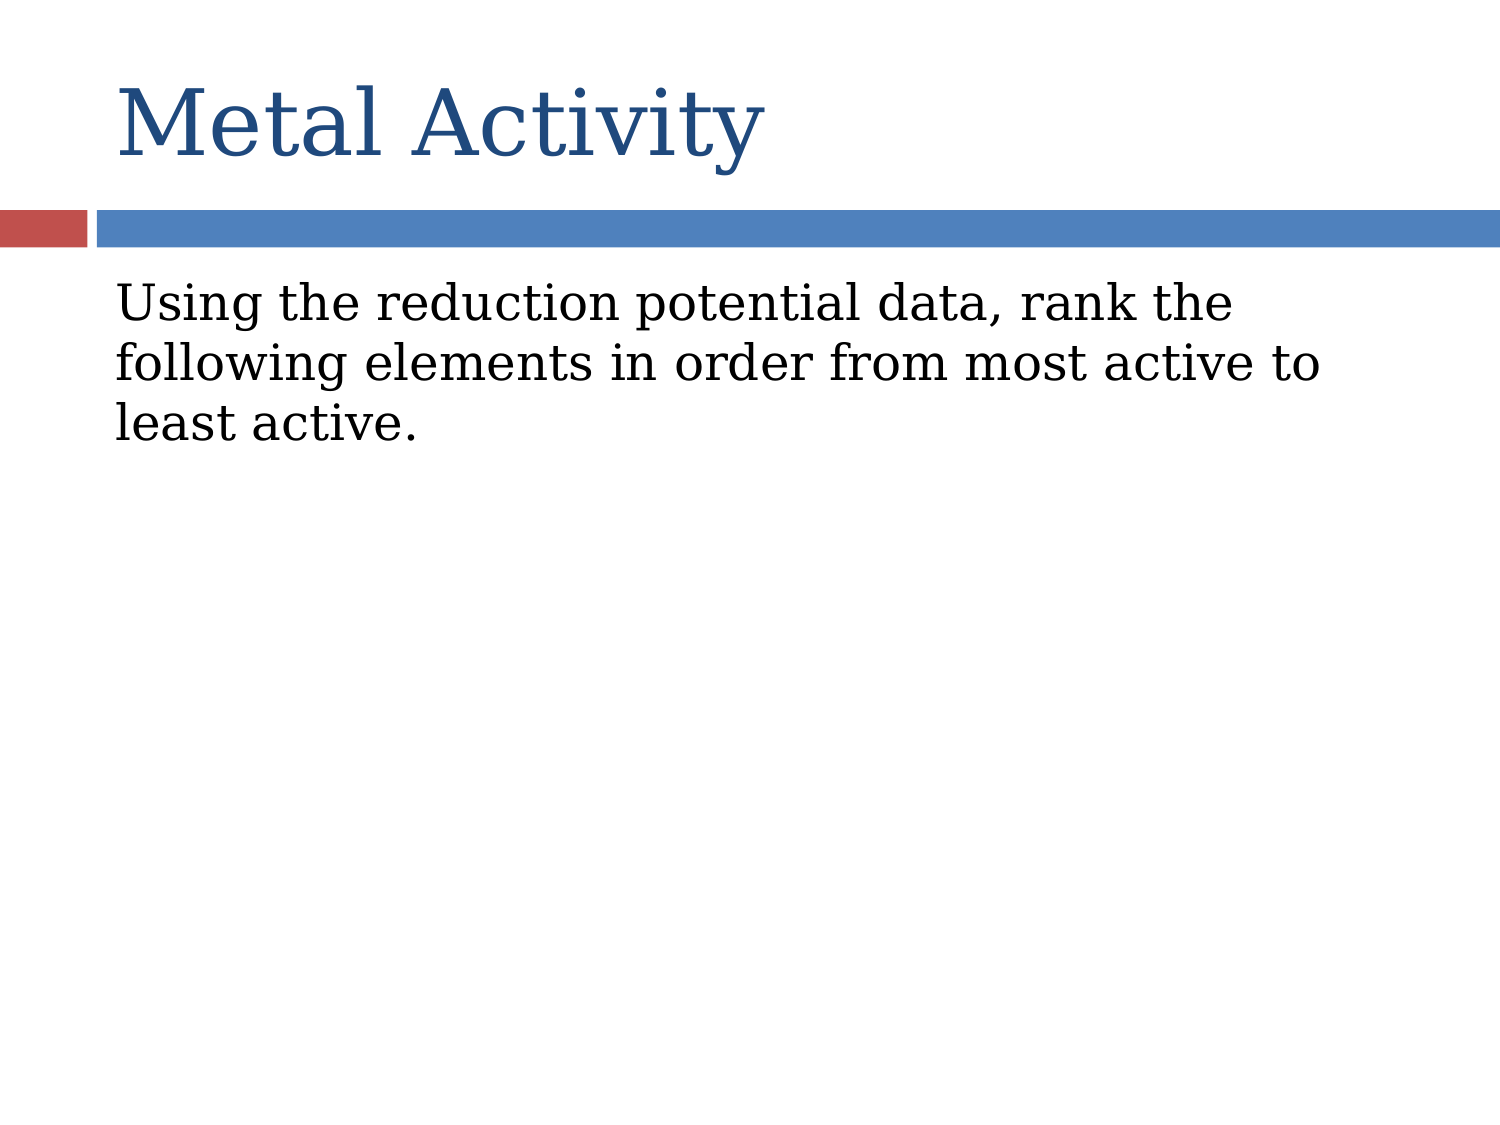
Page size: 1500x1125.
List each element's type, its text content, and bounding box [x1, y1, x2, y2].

title Metal Activity [100, 37, 1438, 200]
